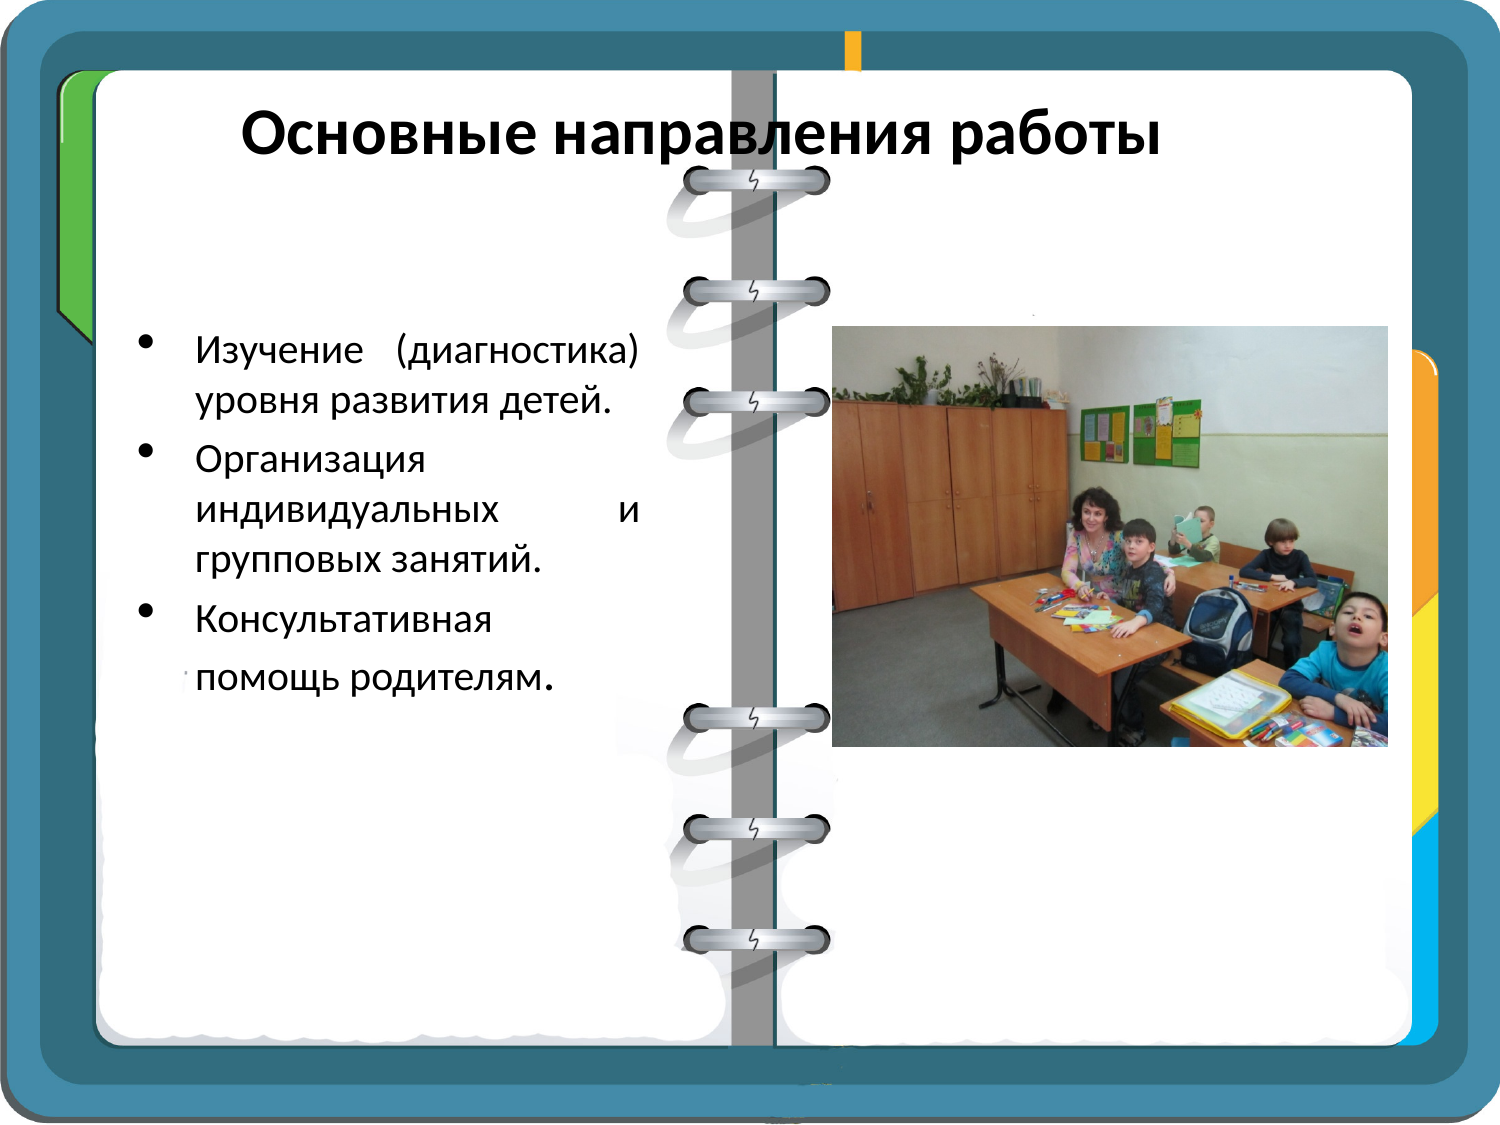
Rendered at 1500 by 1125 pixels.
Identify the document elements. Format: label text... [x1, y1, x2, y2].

picture [0, 0, 1500, 1125]
title Основные направления работы [112, 54, 1294, 256]
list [832, 325, 1389, 748]
list Изучение (диагностика) уровня развития детей. Организация индивидуальных и групповых занятий. Консультативная помощь родителям. [123, 314, 656, 1005]
